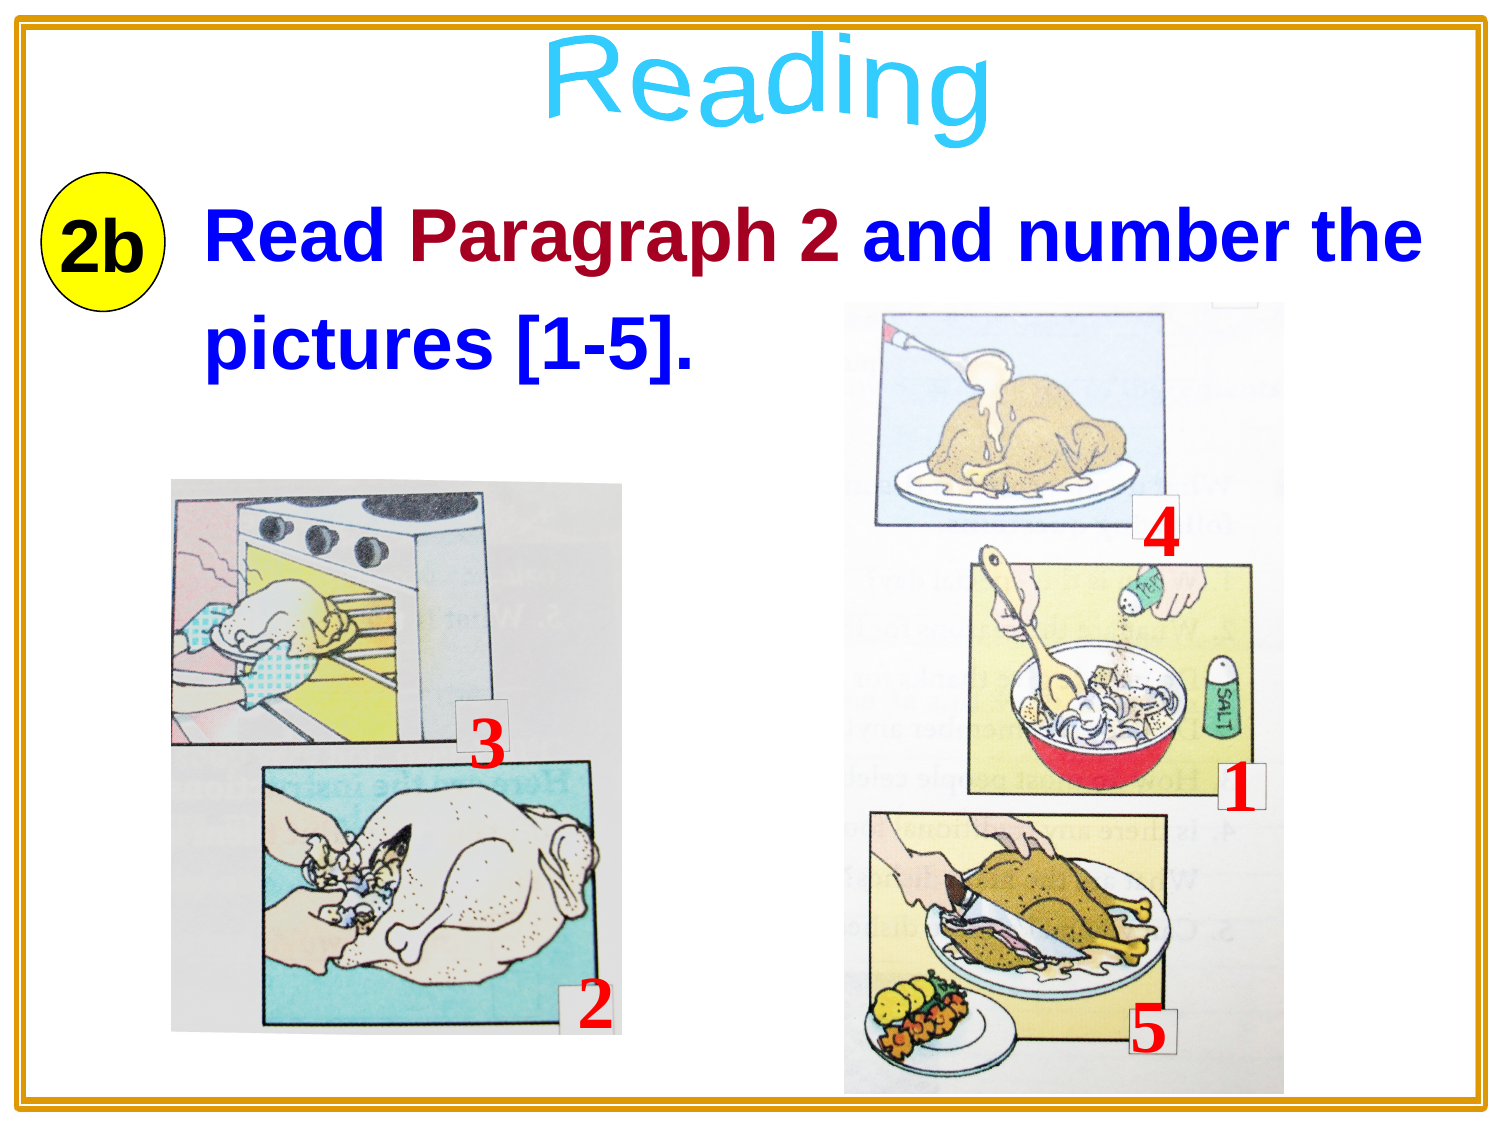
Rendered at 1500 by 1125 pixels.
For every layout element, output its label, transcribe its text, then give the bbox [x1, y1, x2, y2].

picture [0, 0, 1500, 1125]
text_box 2 [560, 928, 632, 1052]
text_box 2b [41, 172, 165, 312]
text_box Read Paragraph 2 and number the pictures [1-5]. [189, 160, 1447, 392]
